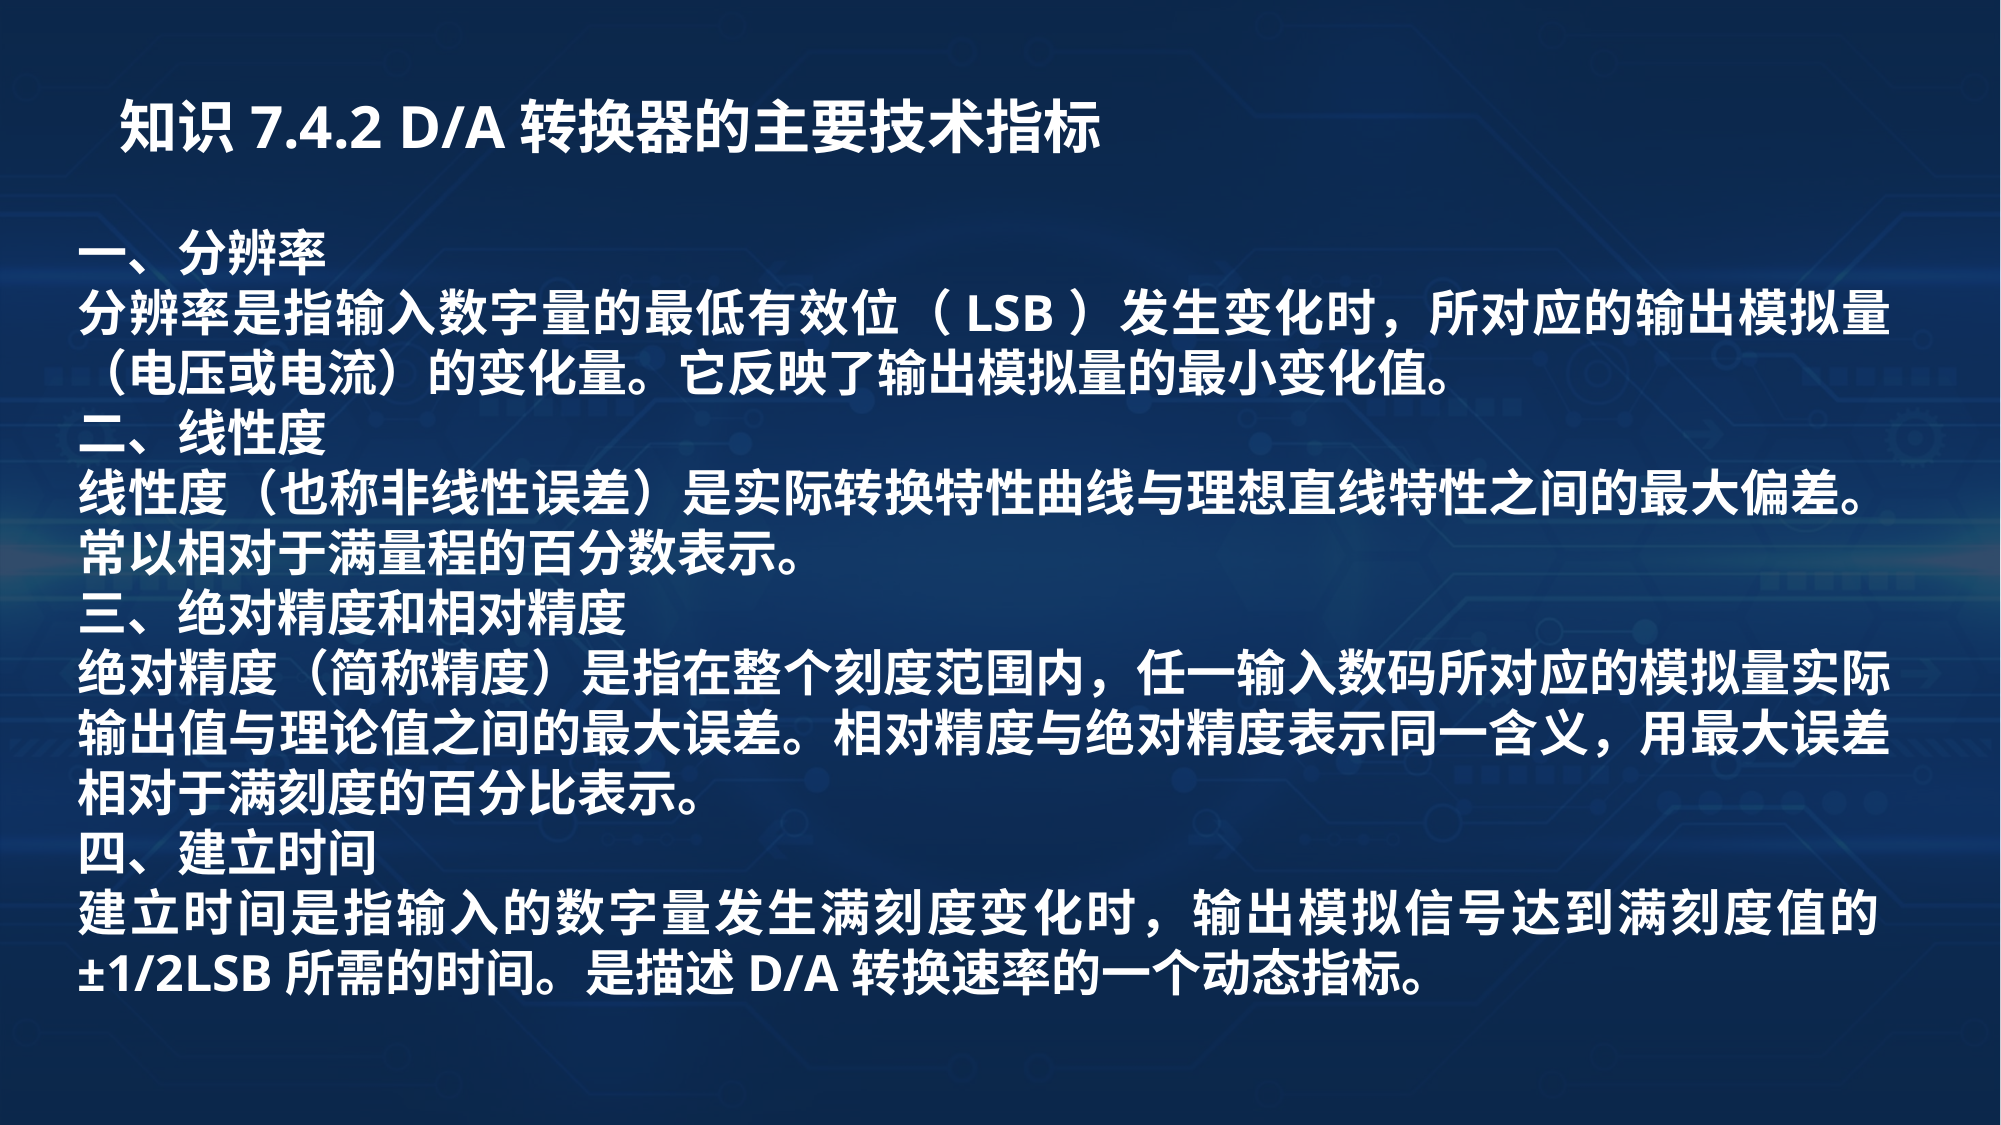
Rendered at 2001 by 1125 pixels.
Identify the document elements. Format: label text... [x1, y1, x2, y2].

text_box 一、分辨率 分辨率是指输入数字量的最低有效位（LSB）发生变化时，所对应的输出模拟量（电压或电流）的变化量。它反映了输出模拟量的最小变化值。 二、线性度 线性度（也称非线性误差）是实际转换特性曲线与理想直线特性之间的最大偏差。常以相对于满量程的百分数表示。 三、绝对精度和相对精度 绝对精度（简称精度）是指在整个刻度范围内，任一输入数码所对应的模拟量实际输出值与理论值之间的最大误差。相对精度与绝对精度表示同一含义，用最大误差相对于满刻度的百分比表示。 四、建立时间 建立时间是指输入的数字量发生满刻度变化时，输出模拟信号达到满刻度值的±1/2LSB所需的时间。是描述D/A转换速率的一个动态指标。 [62, 214, 1907, 1009]
text_box 知识7.4.2 D/A转换器的主要技术指标 [104, 83, 1247, 168]
